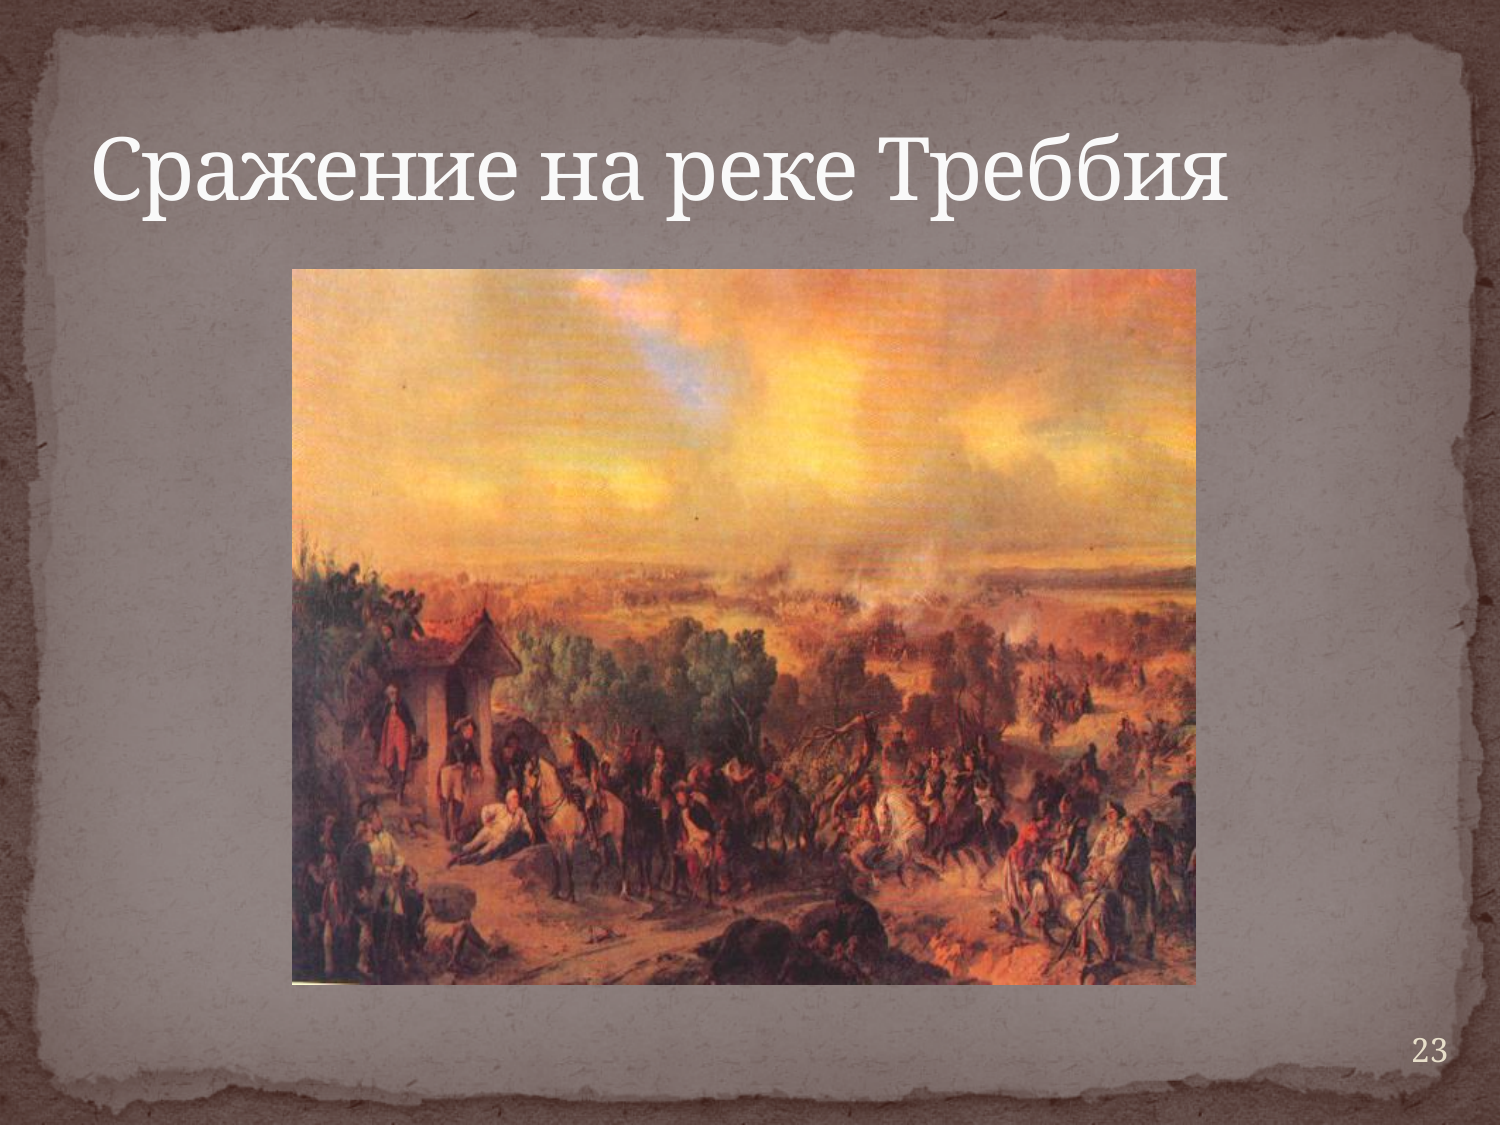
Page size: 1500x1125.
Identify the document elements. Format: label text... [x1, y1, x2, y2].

title Сражение на реке Треббия [74, 24, 1425, 225]
slide_number 23 [1379, 1014, 1480, 1089]
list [294, 271, 1195, 983]
